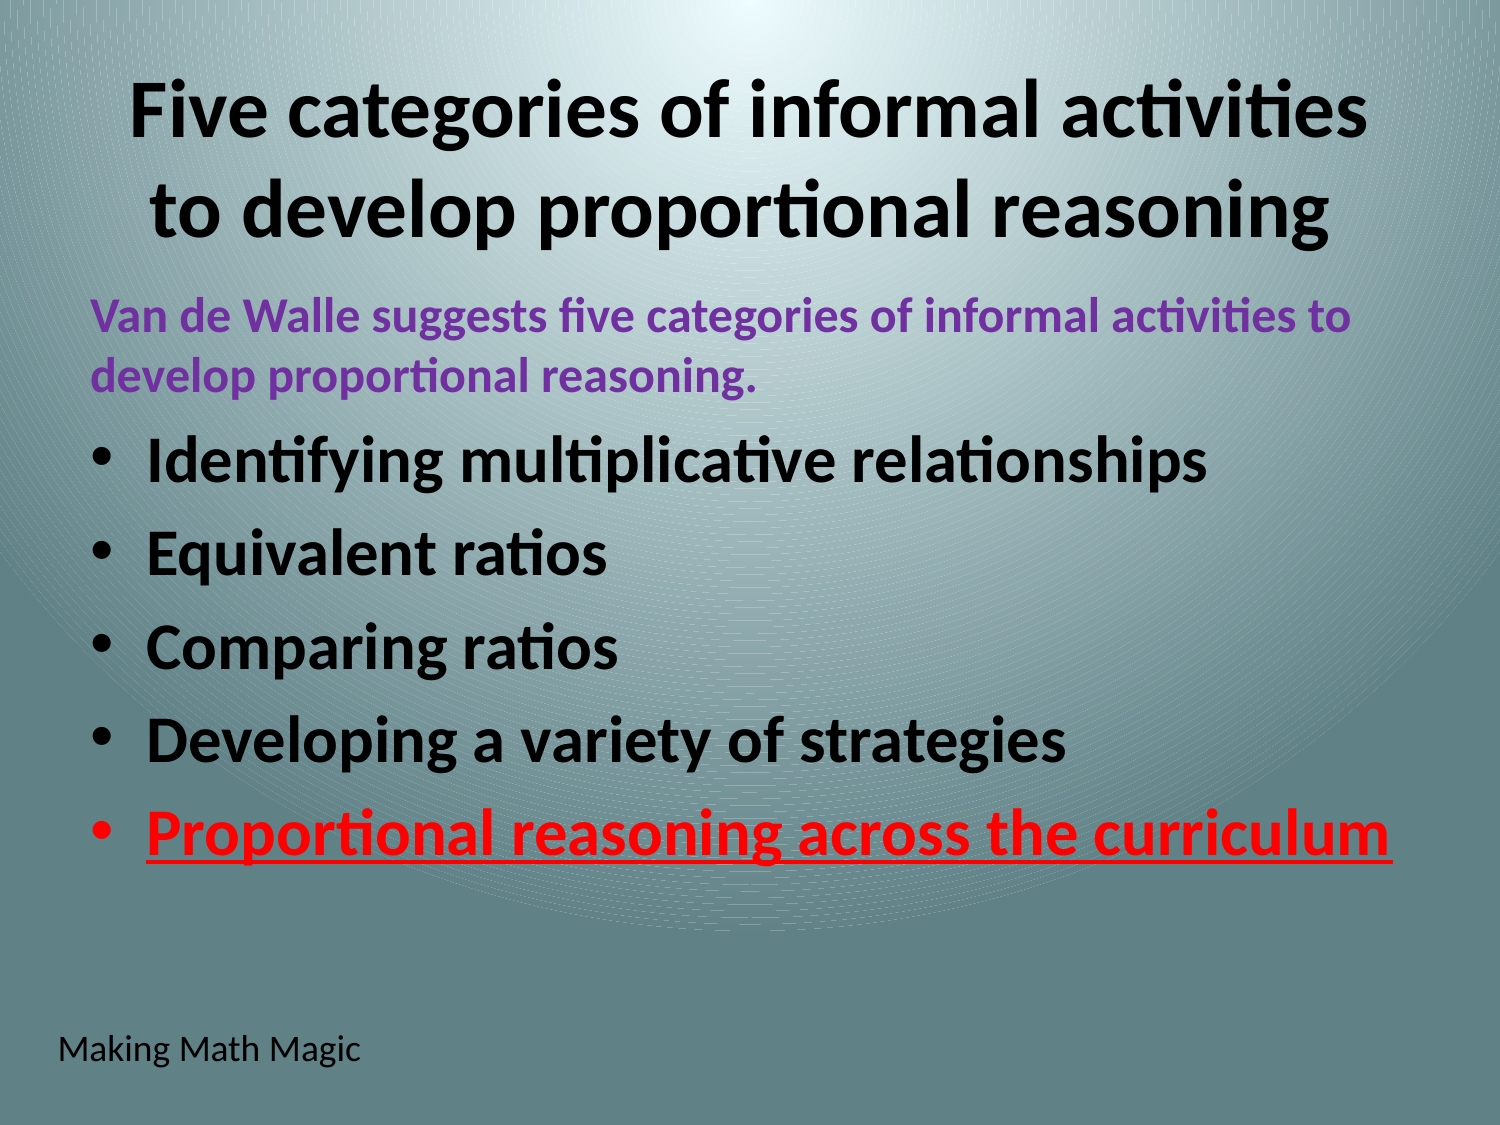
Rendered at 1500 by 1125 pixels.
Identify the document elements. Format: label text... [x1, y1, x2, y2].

text_box Making Math Magic [42, 1016, 531, 1077]
list Van de Walle suggests five categories of informal activities to develop proportional reasoning. Identifying multiplicative relationships Equivalent ratios Comparing ratios Developing a variety of strategies Proportional reasoning across the curriculum [74, 274, 1426, 1018]
title Five categories of informal activities to develop proportional reasoning [74, 99, 1426, 274]
